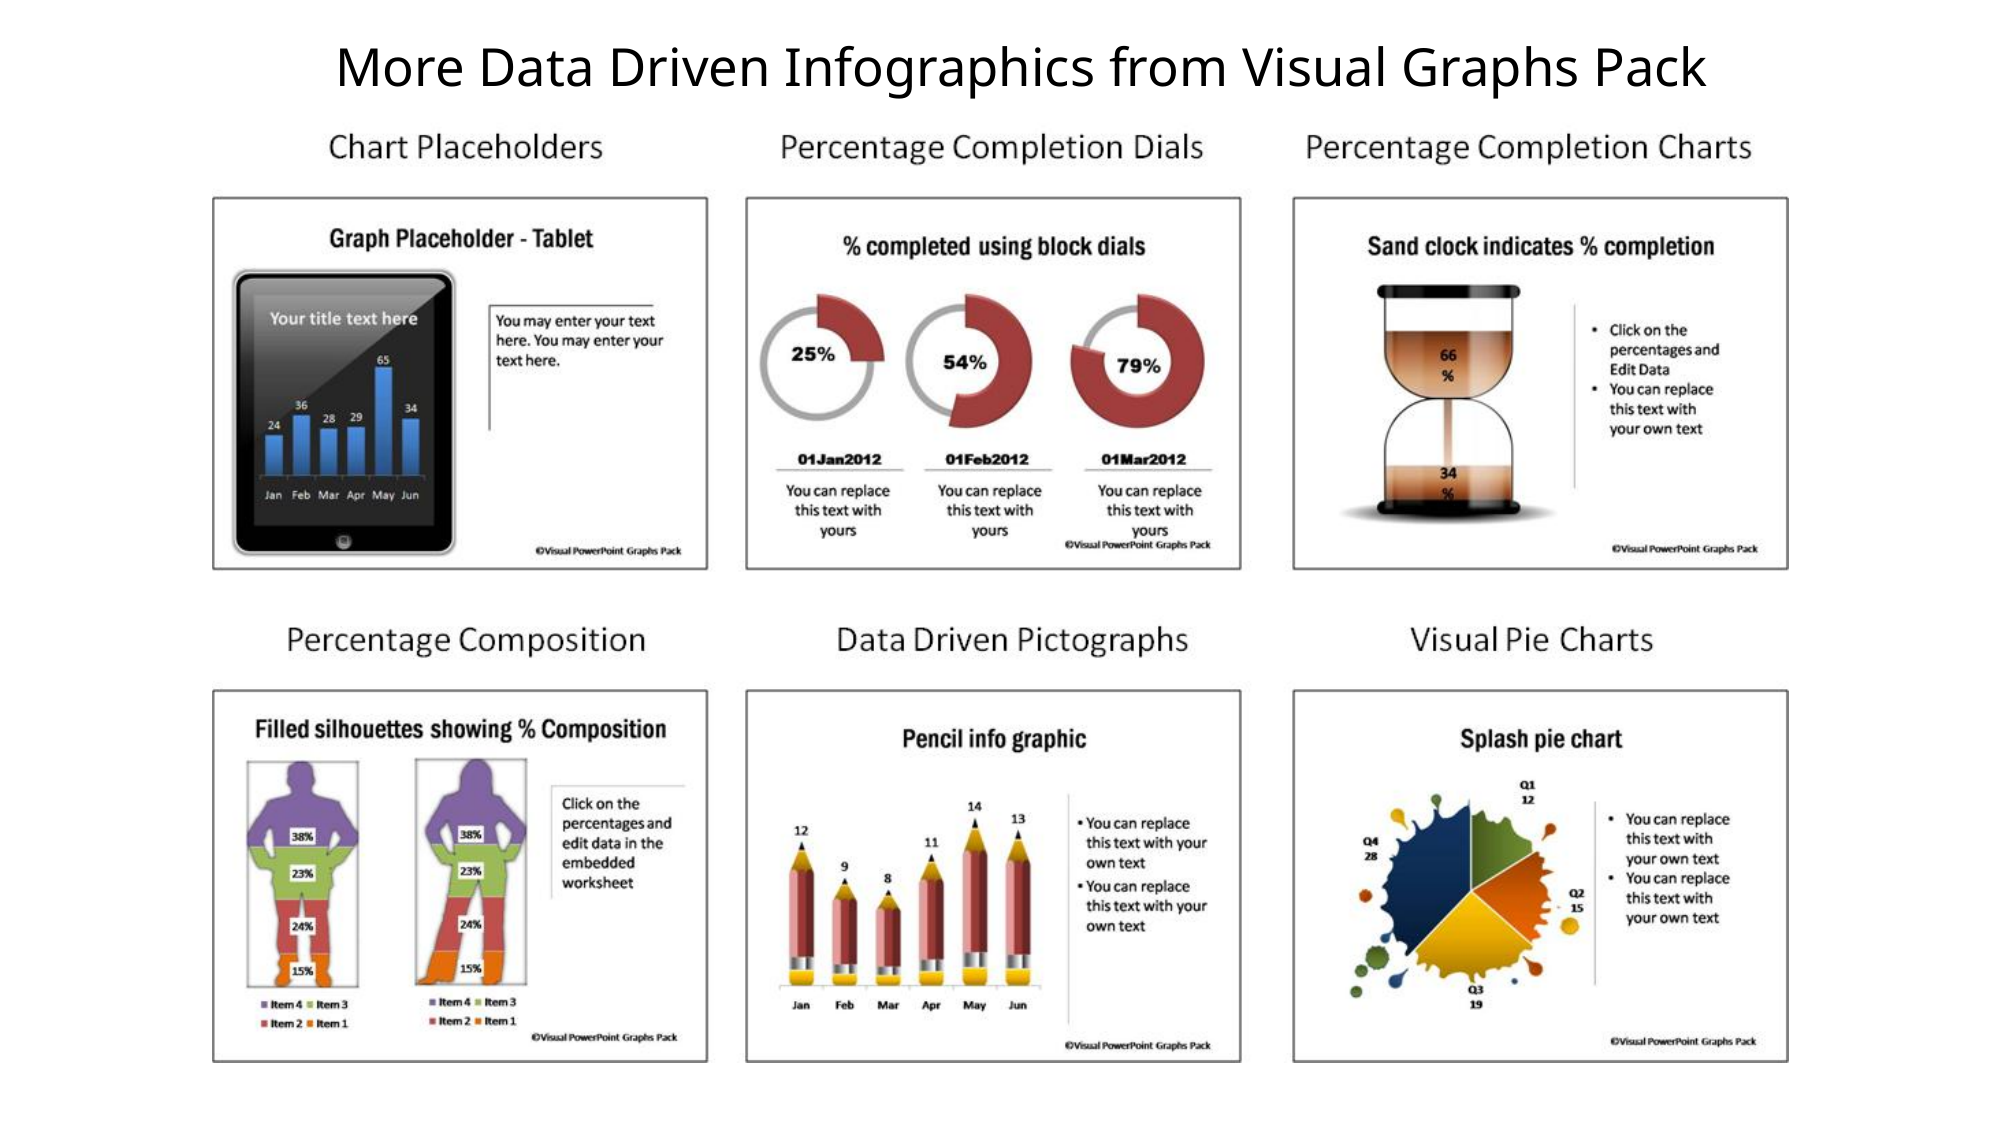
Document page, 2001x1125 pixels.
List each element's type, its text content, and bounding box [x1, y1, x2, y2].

title More Data Driven Infographics from Visual Graphs Pack [278, 12, 1767, 111]
picture [212, 112, 1789, 1063]
